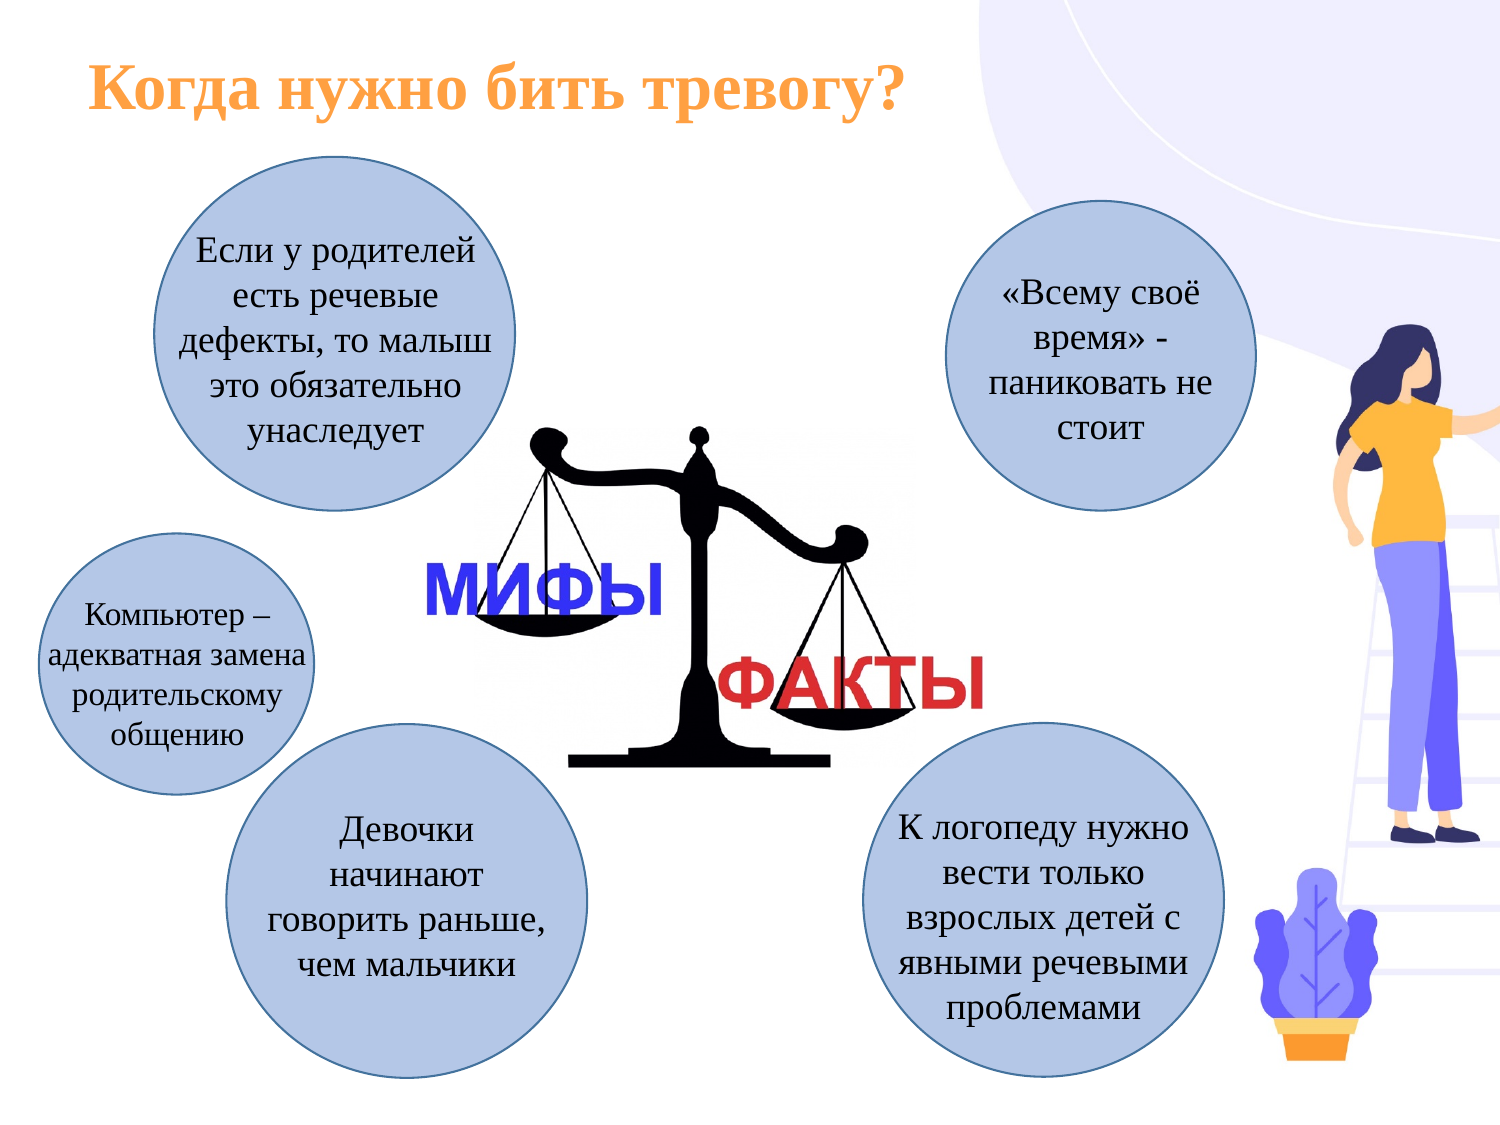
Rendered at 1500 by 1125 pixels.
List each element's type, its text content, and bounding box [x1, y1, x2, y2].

picture [0, 0, 1500, 1125]
text_box [1209, 826, 1226, 973]
text_box [204, 458, 419, 512]
text_box [225, 818, 246, 984]
text_box Когда нужно бить тревогу? [73, 35, 1101, 131]
text_box [567, 817, 589, 985]
text_box [862, 827, 878, 973]
text_box [81, 760, 272, 796]
text_box Девочки начинают говорить раньше, чем мальчики [246, 796, 567, 992]
text_box [260, 723, 554, 796]
text_box «Всему своё время» - паниковать не стоит [927, 259, 1275, 455]
text_box К логопеду нужно вести только взрослых детей с явными речевыми проблемами [878, 794, 1209, 1035]
text_box [897, 721, 1190, 794]
text_box [978, 199, 1224, 259]
text_box [197, 155, 472, 217]
text_box Компьютер – адекватная замена родительскому общению [1, 584, 354, 760]
text_box [250, 992, 563, 1079]
text_box [925, 1035, 1162, 1078]
text_box [66, 532, 287, 584]
text_box Если у родителей есть речевые дефекты, то малыш это обязательно унаследует [156, 217, 515, 458]
text_box [999, 455, 1222, 512]
